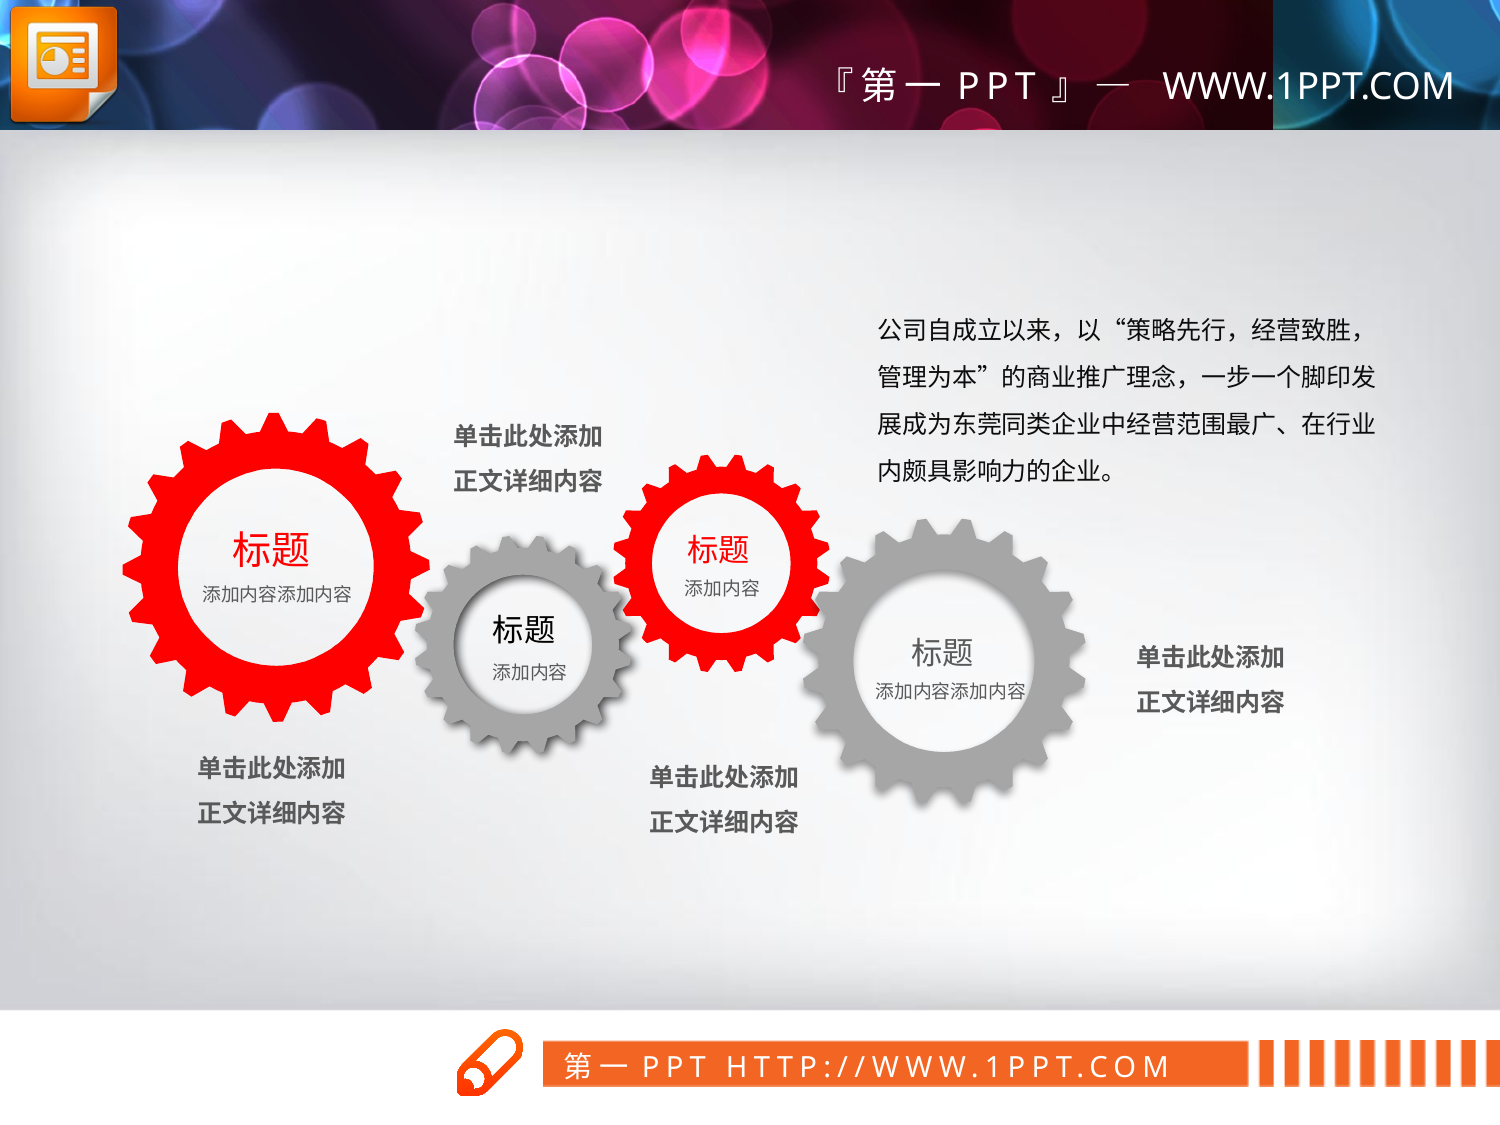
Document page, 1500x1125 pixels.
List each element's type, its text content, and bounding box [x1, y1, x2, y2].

text_box 单击此处添加 正文详细内容 [1121, 619, 1353, 724]
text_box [430, 602, 618, 692]
text_box [621, 651, 632, 668]
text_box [178, 517, 432, 614]
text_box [848, 625, 1105, 711]
text_box [437, 536, 620, 603]
text_box 公司自成立以来，以“策略先行，经营致胜，管理为本”的商业推广理念，一步一个脚印发展成为东莞同类企业中经营范围最广、在行业内颇具影响力的企业。 [862, 290, 1397, 493]
text_box [415, 651, 425, 668]
text_box [613, 572, 620, 586]
text_box [621, 621, 632, 638]
text_box [415, 621, 425, 638]
picture [0, 0, 1500, 1012]
text_box [826, 574, 830, 585]
text_box [640, 616, 802, 672]
text_box 单击此处添加 正文详细内容 [439, 398, 671, 503]
text_box [613, 541, 620, 555]
text_box [443, 700, 603, 754]
text_box [803, 518, 1073, 803]
text_box [122, 412, 421, 722]
picture [543, 1040, 1500, 1087]
text_box [622, 454, 820, 522]
text_box 单击此处添加 正文详细内容 [182, 730, 414, 836]
text_box [826, 542, 830, 552]
text_box 单击此处添加 正文详细内容 [634, 739, 866, 844]
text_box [625, 523, 822, 608]
